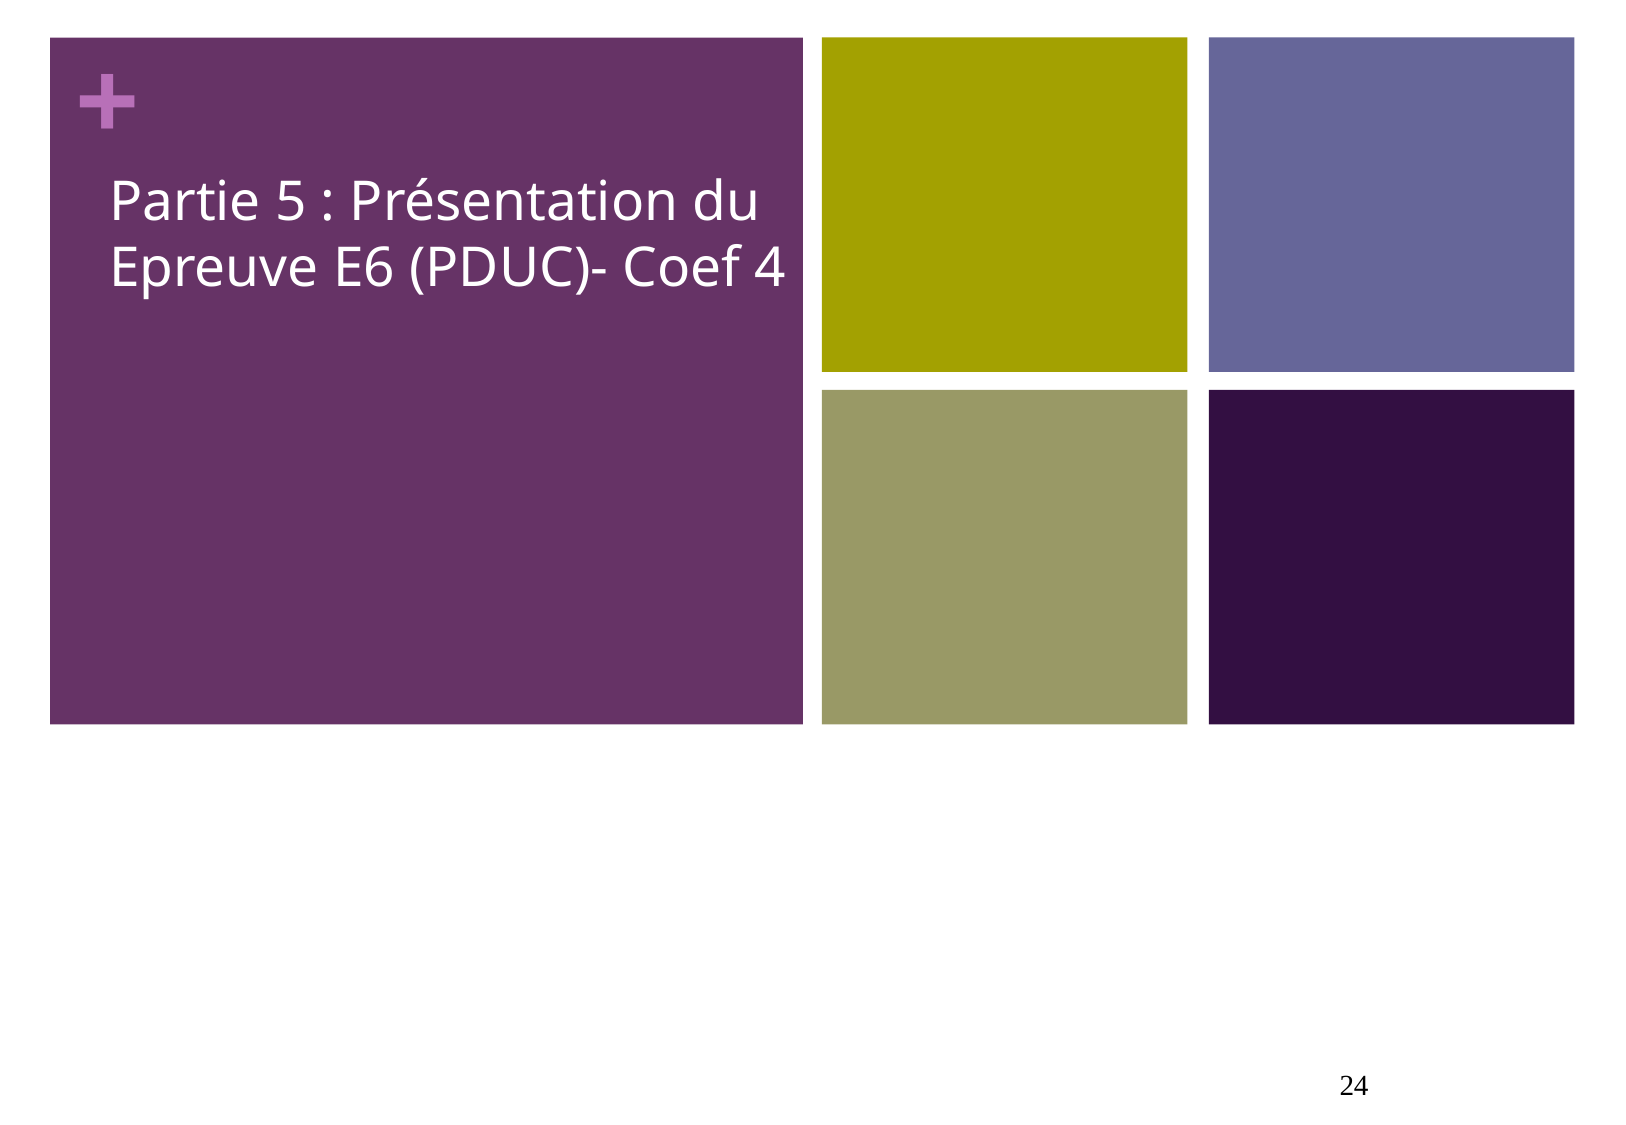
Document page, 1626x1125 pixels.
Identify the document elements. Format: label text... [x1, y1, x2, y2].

title Partie 5 : Présentation du Epreuve E6 (PDUC)- Coef 4 [94, 157, 813, 312]
footer 24 [1121, 1054, 1587, 1114]
